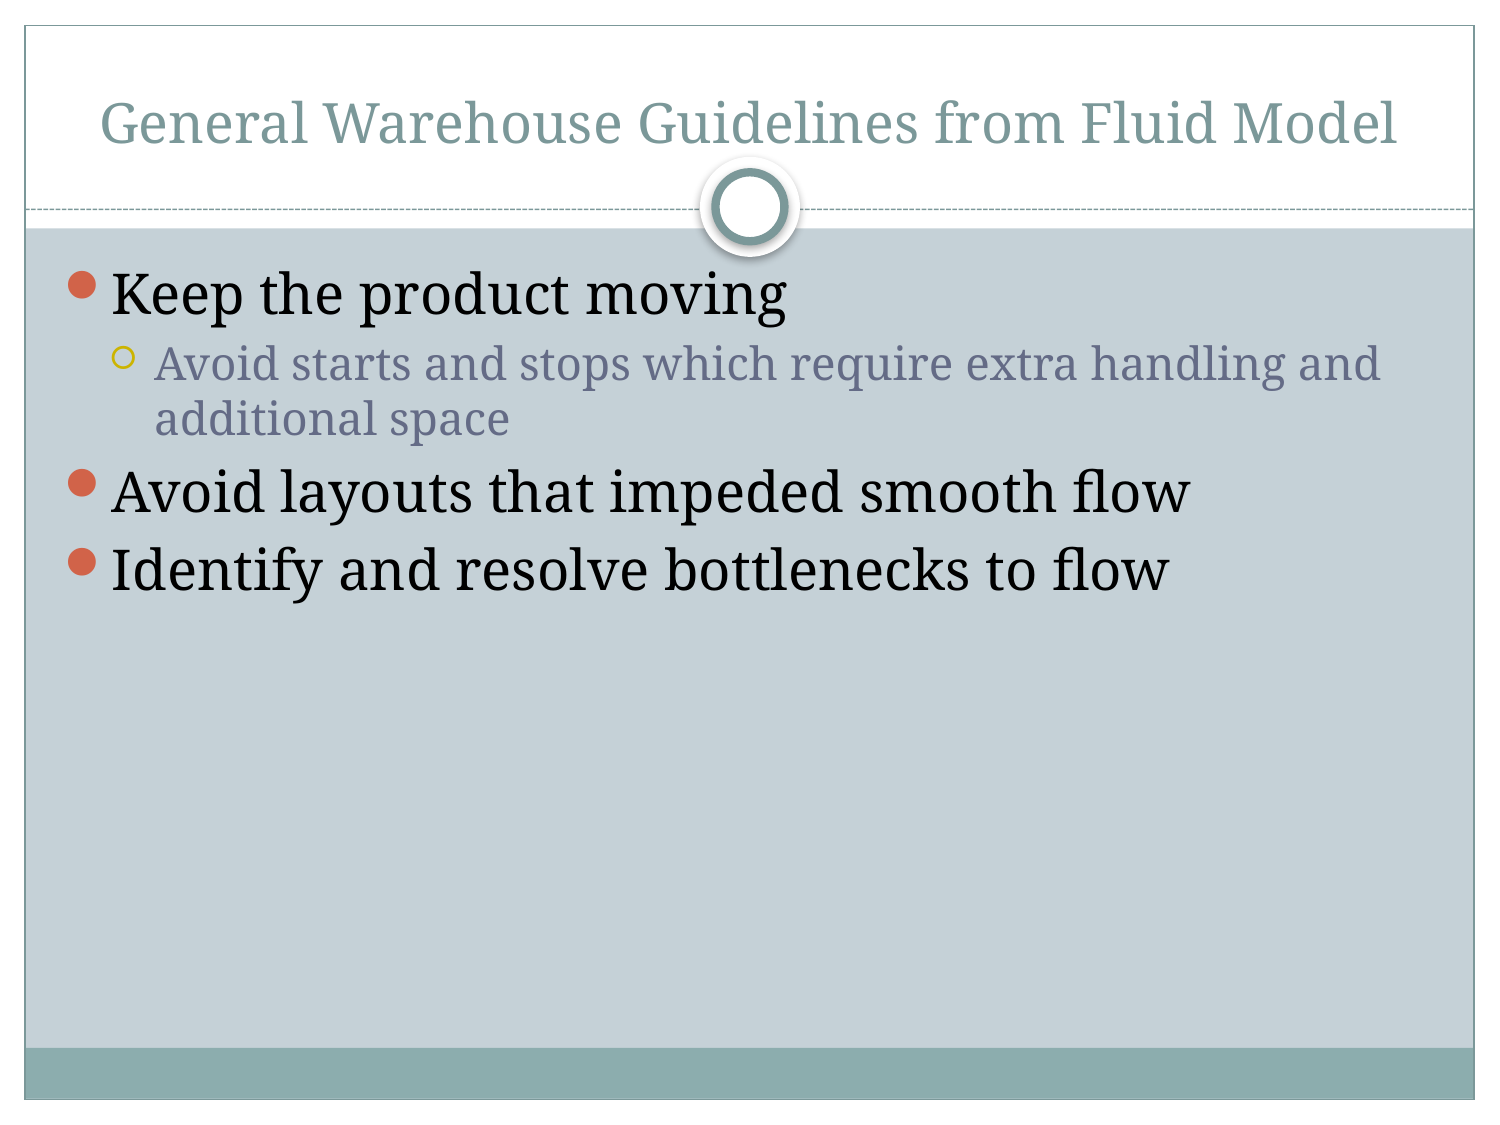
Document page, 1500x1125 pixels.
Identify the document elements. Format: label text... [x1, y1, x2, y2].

title General Warehouse Guidelines from Fluid Model [49, 37, 1450, 162]
list Keep the product moving Avoid starts and stops which require extra handling and additional space Avoid layouts that impeded smooth flow Identify and resolve bottlenecks to flow [49, 250, 1445, 1001]
